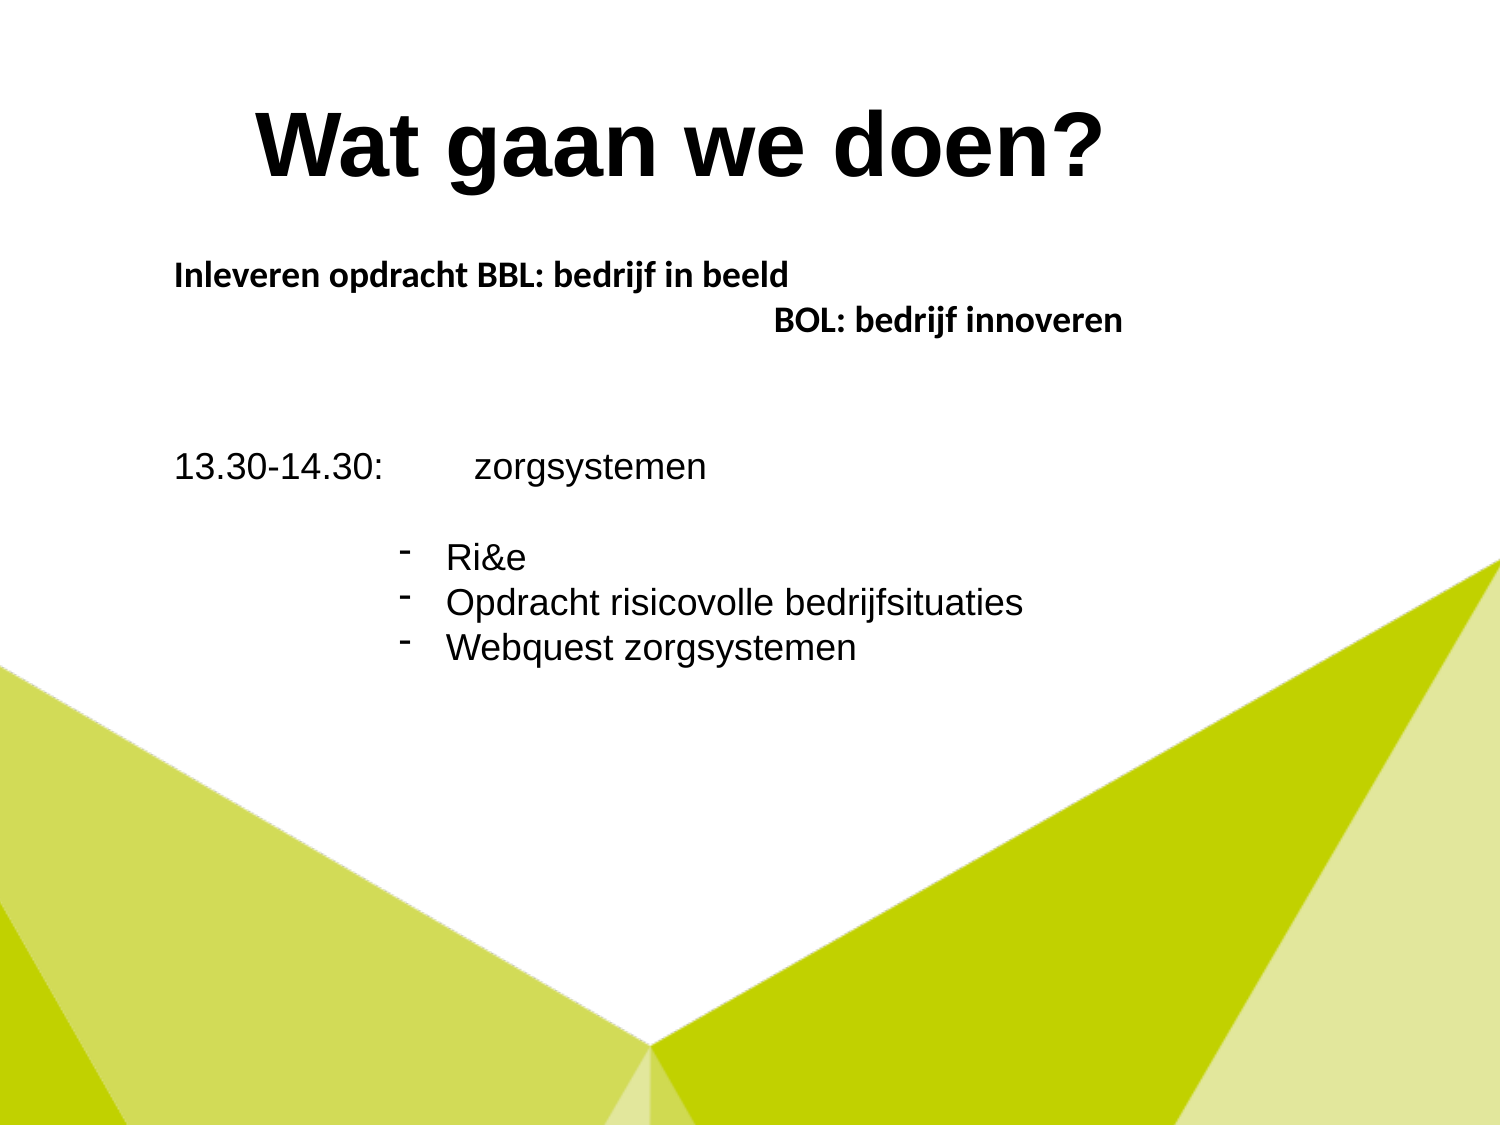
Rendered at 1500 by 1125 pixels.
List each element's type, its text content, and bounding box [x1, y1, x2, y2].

picture [0, 485, 1500, 1125]
text_box 13.30-14.30: zorgsystemen Ri&e Opdracht risicovolle bedrijfsituaties Webquest zorgsystemen [159, 435, 1316, 483]
text_box Wat gaan we doen? [65, 77, 1297, 202]
text_box Inleveren opdracht BBL: bedrijf in beeld BOL: bedrijf innoveren [159, 242, 1316, 348]
